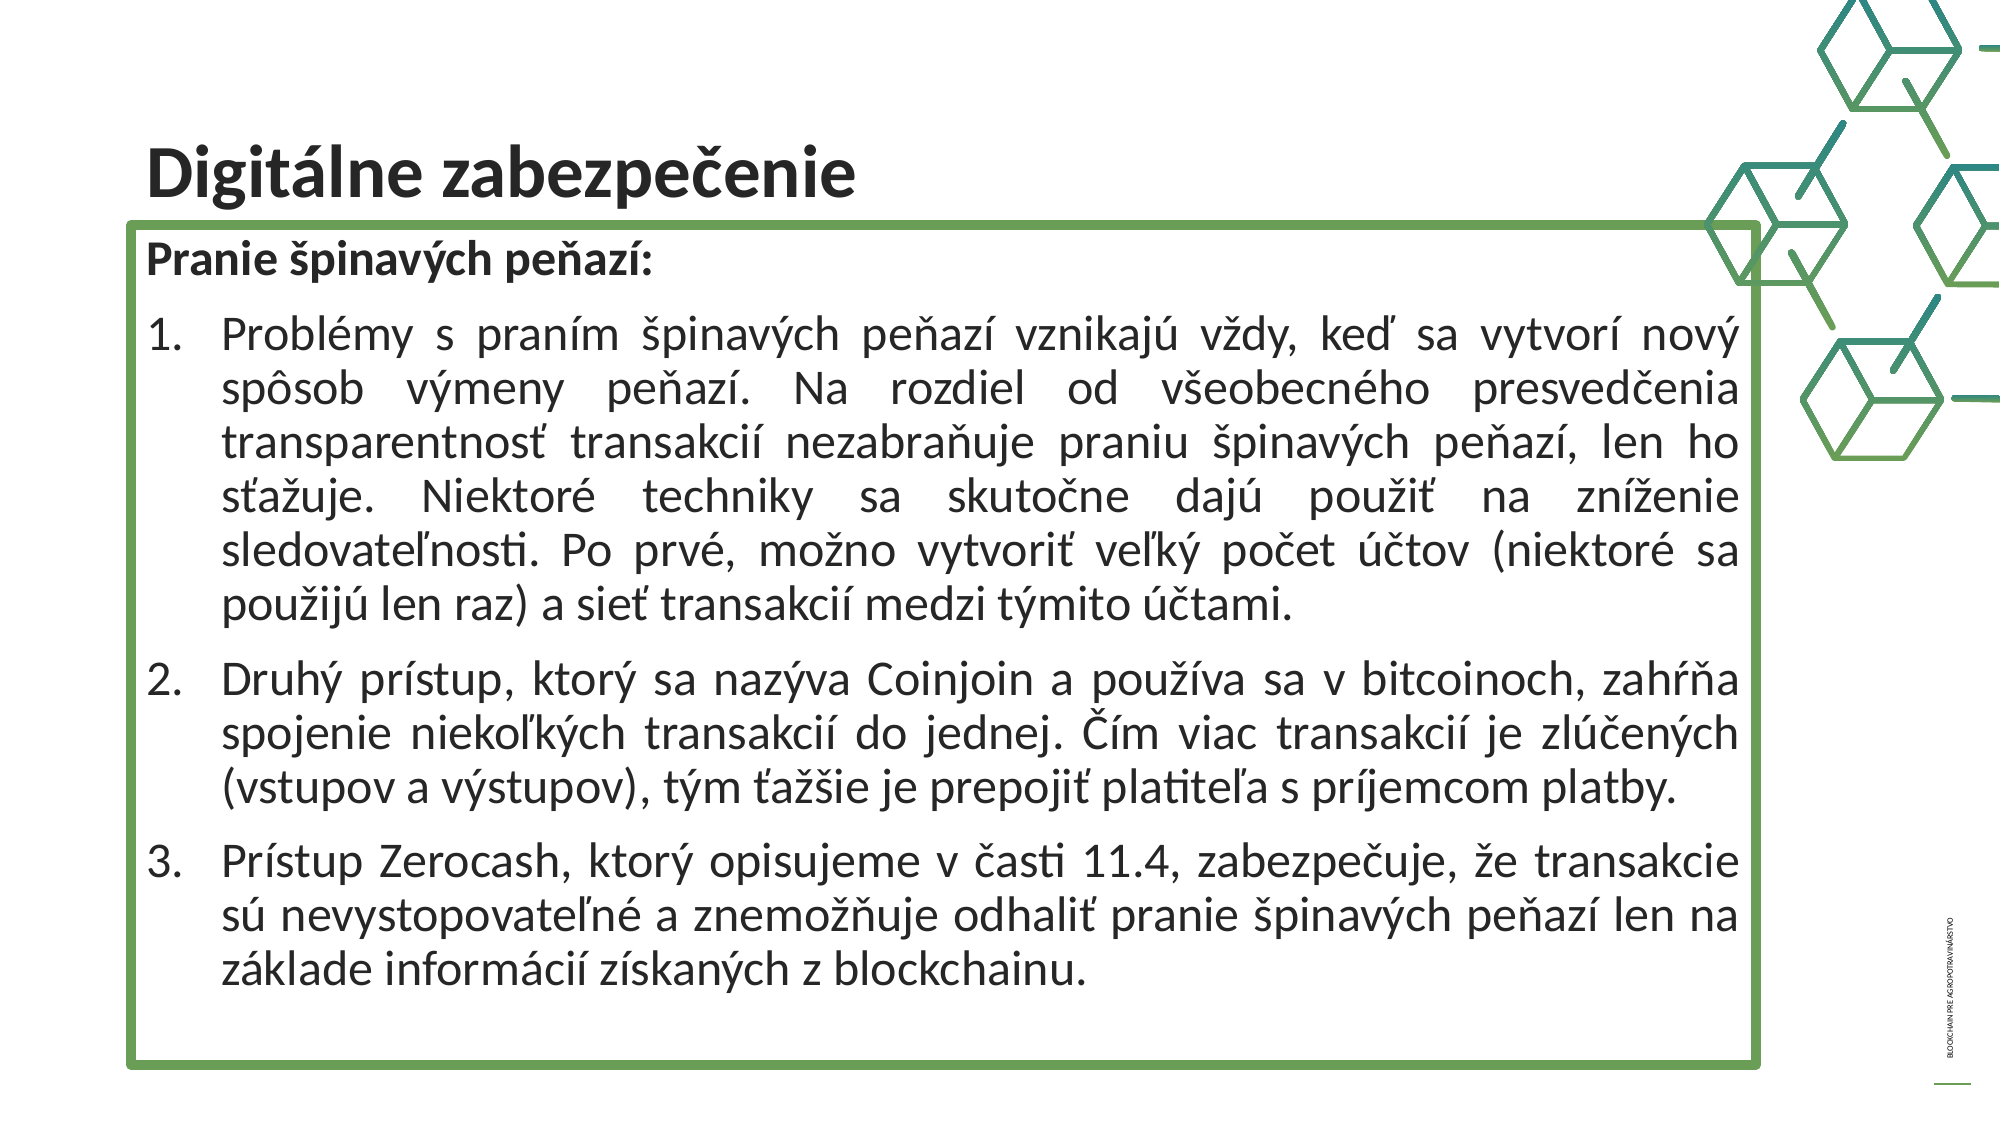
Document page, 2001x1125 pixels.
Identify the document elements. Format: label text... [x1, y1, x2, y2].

list Pranie špinavých peňazí: Problémy s praním špinavých peňazí vznikajú vždy, keď sa vytvorí nový spôsob výmeny peňazí. Na rozdiel od všeobecného presvedčenia transparentnosť transakcií nezabraňuje praniu špinavých peňazí, len ho sťažuje. Niektoré techniky sa skutočne dajú použiť na zníženie sledovateľnosti. Po prvé, možno vytvoriť veľký počet účtov (niektoré sa použijú len raz) a sieť transakcií medzi týmito účtami. Druhý prístup, ktorý sa nazýva Coinjoin a používa sa v bitcoinoch, zahŕňa spojenie niekoľkých transakcií do jednej. Čím viac transakcií je zlúčených (vstupov a výstupov), tým ťažšie je prepojiť platiteľa s príjemcom platby. Prístup Zerocash, ktorý opisujeme v časti 11.4, zabezpečuje, že transakcie sú nevystopovateľné a znemožňuje odhaliť pranie špinavých peňazí len na základe informácií získaných z blockchainu. [130, 257, 1756, 1065]
list Digitálne zabezpečenie [130, 124, 1698, 257]
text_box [1703, 0, 2000, 462]
